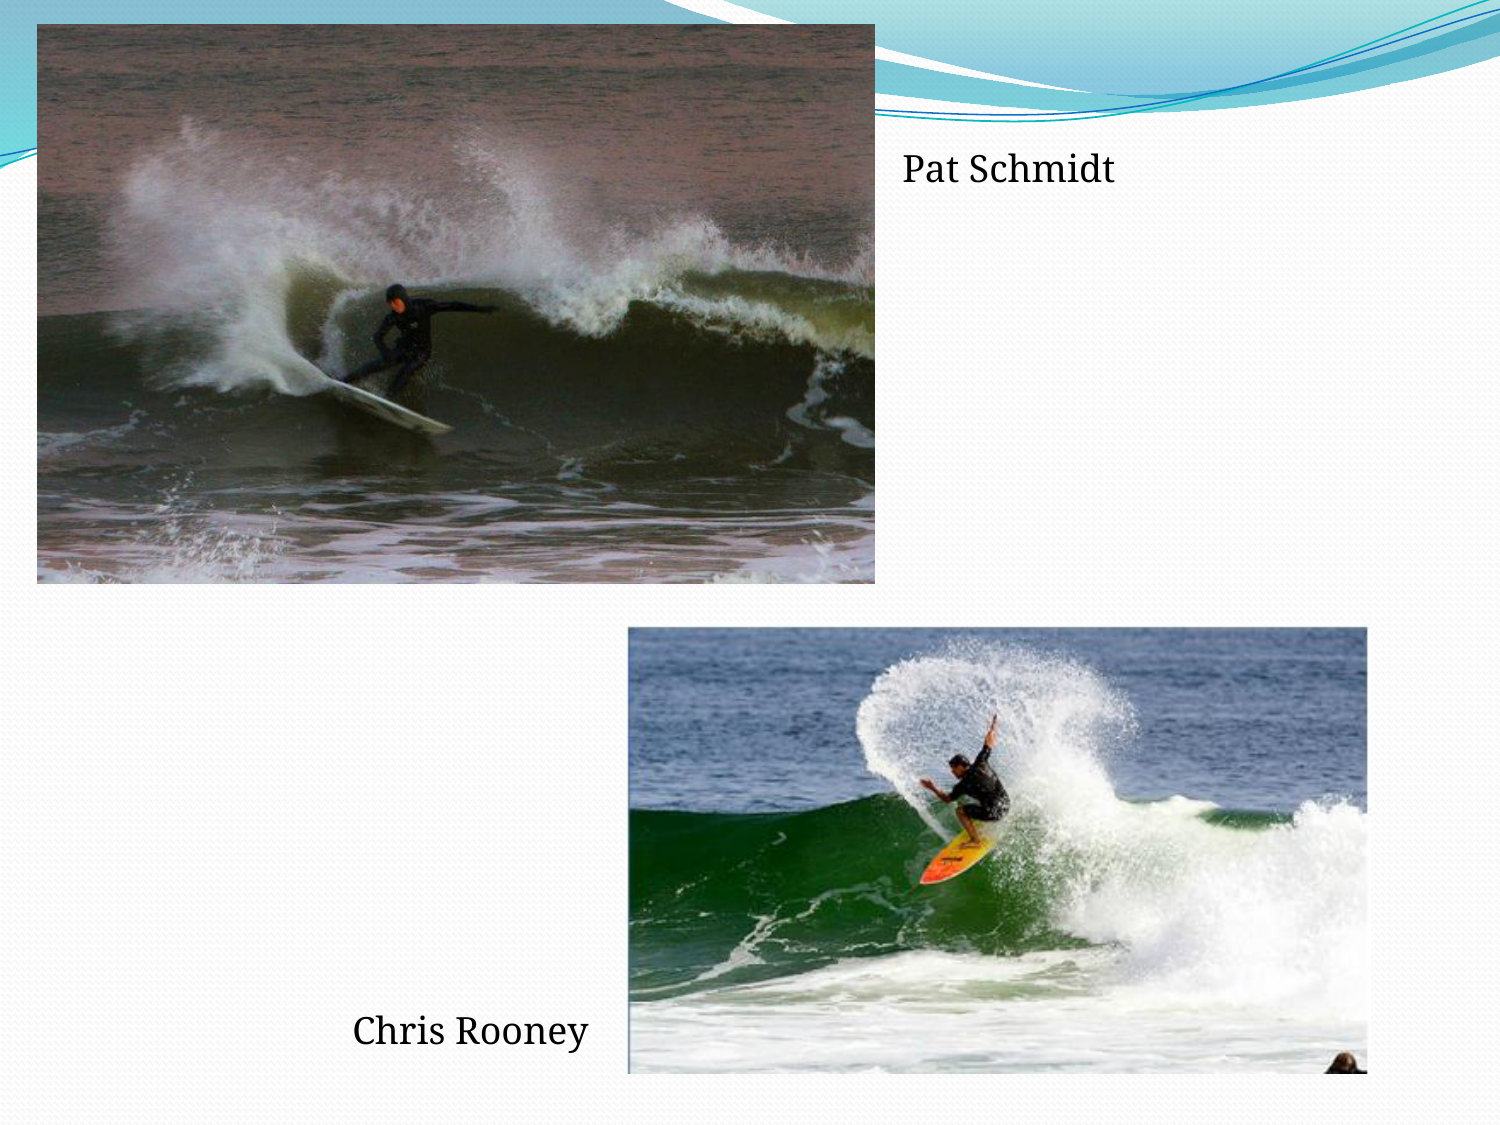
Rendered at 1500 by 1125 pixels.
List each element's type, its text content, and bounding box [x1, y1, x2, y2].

picture [624, 624, 1371, 1074]
text_box Chris Rooney [337, 999, 613, 1060]
picture [37, 24, 876, 584]
text_box Pat Schmidt [887, 137, 1150, 198]
